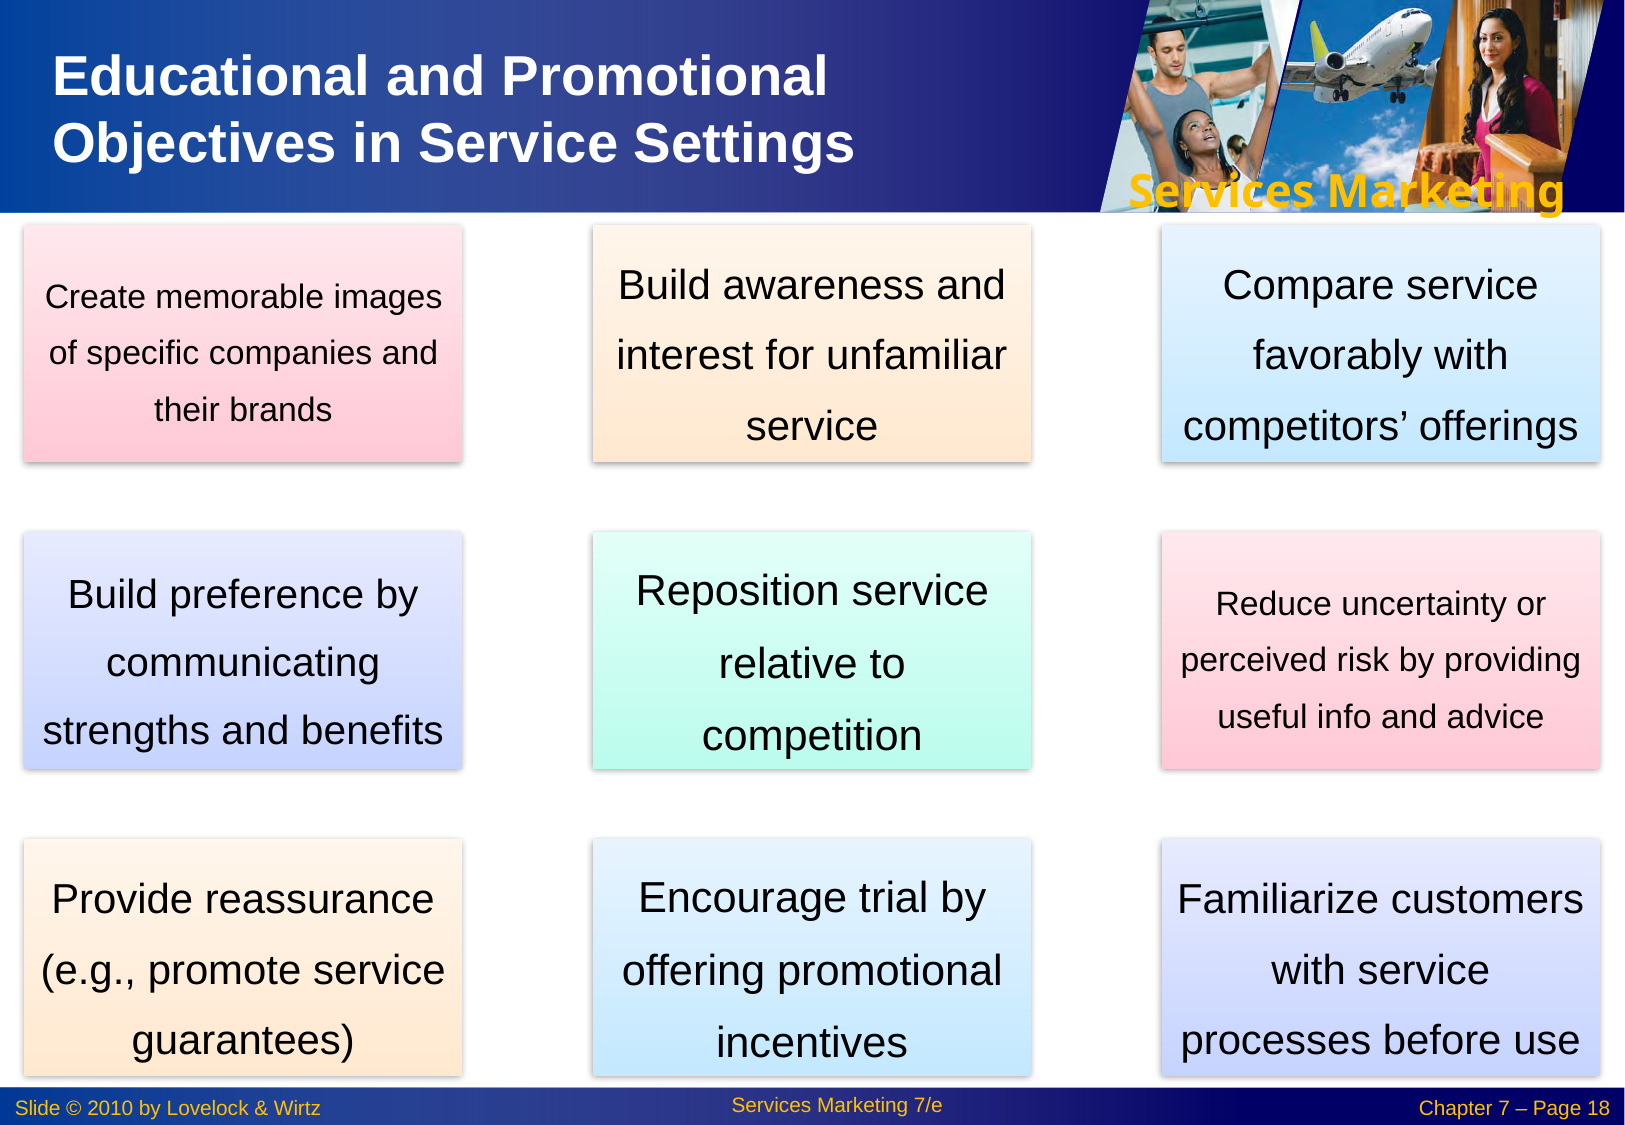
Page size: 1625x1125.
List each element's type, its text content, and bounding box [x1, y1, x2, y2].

title Educational and Promotional Objectives in Service Settings [36, 37, 1088, 176]
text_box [24, 224, 1600, 1125]
picture [1546, 187, 1556, 202]
picture [1162, 186, 1172, 192]
picture [1100, 0, 1604, 213]
